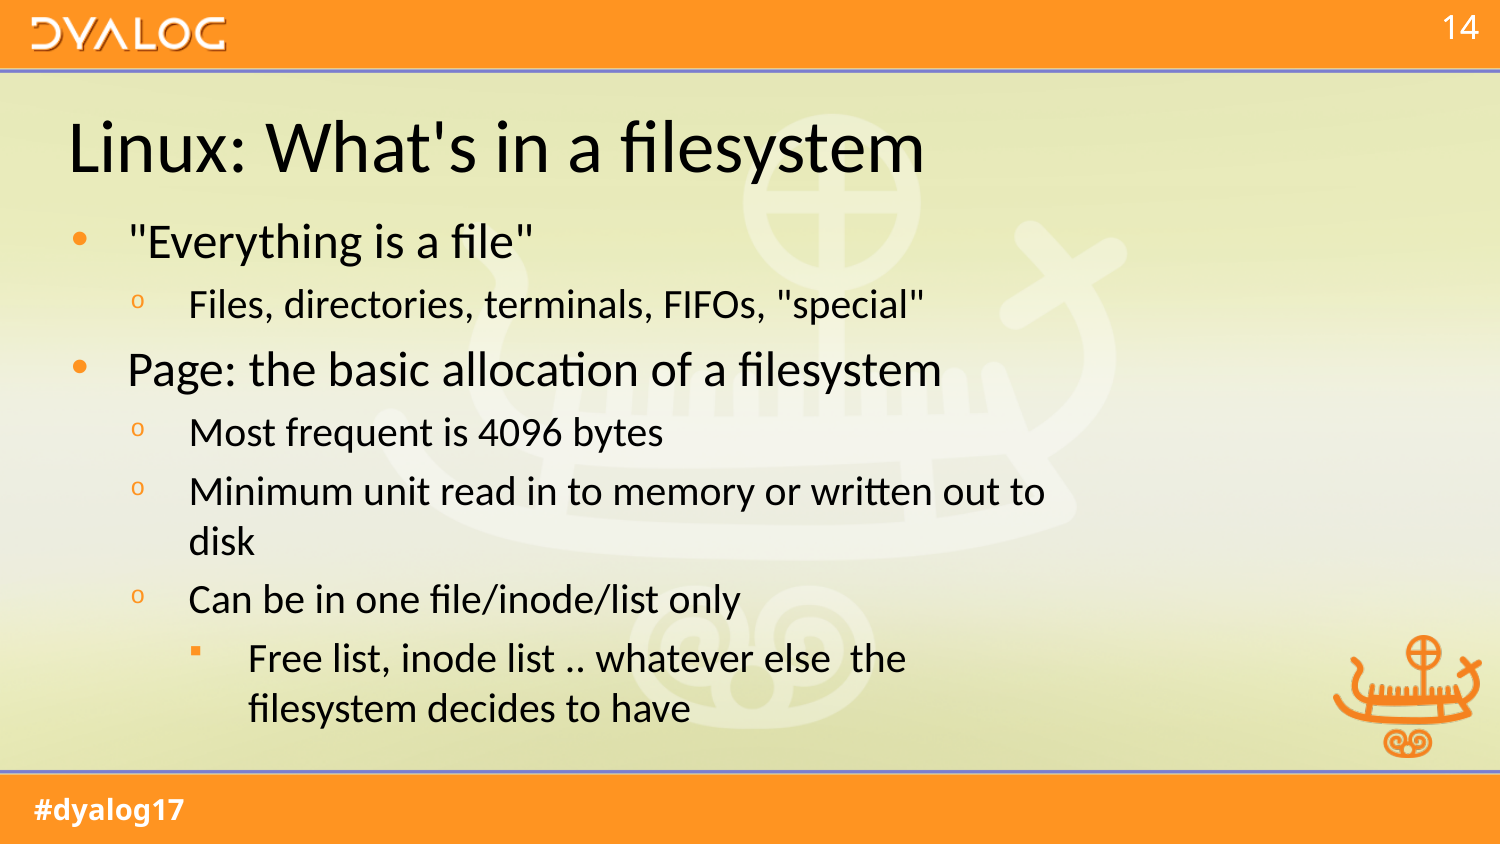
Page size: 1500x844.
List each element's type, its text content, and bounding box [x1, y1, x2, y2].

list "Everything is a file" Files, directories, terminals, FIFOs, "special" Page: the basic allocation of a filesystem Most frequent is 4096 bytes Minimum unit read in to memory or written out to disk Can be in one file/inode/list only Free list, inode list .. whatever else the filesystem decides to have [56, 200, 1069, 758]
picture [0, 0, 1500, 844]
title Linux: What's in a filesystem [53, 94, 1425, 192]
